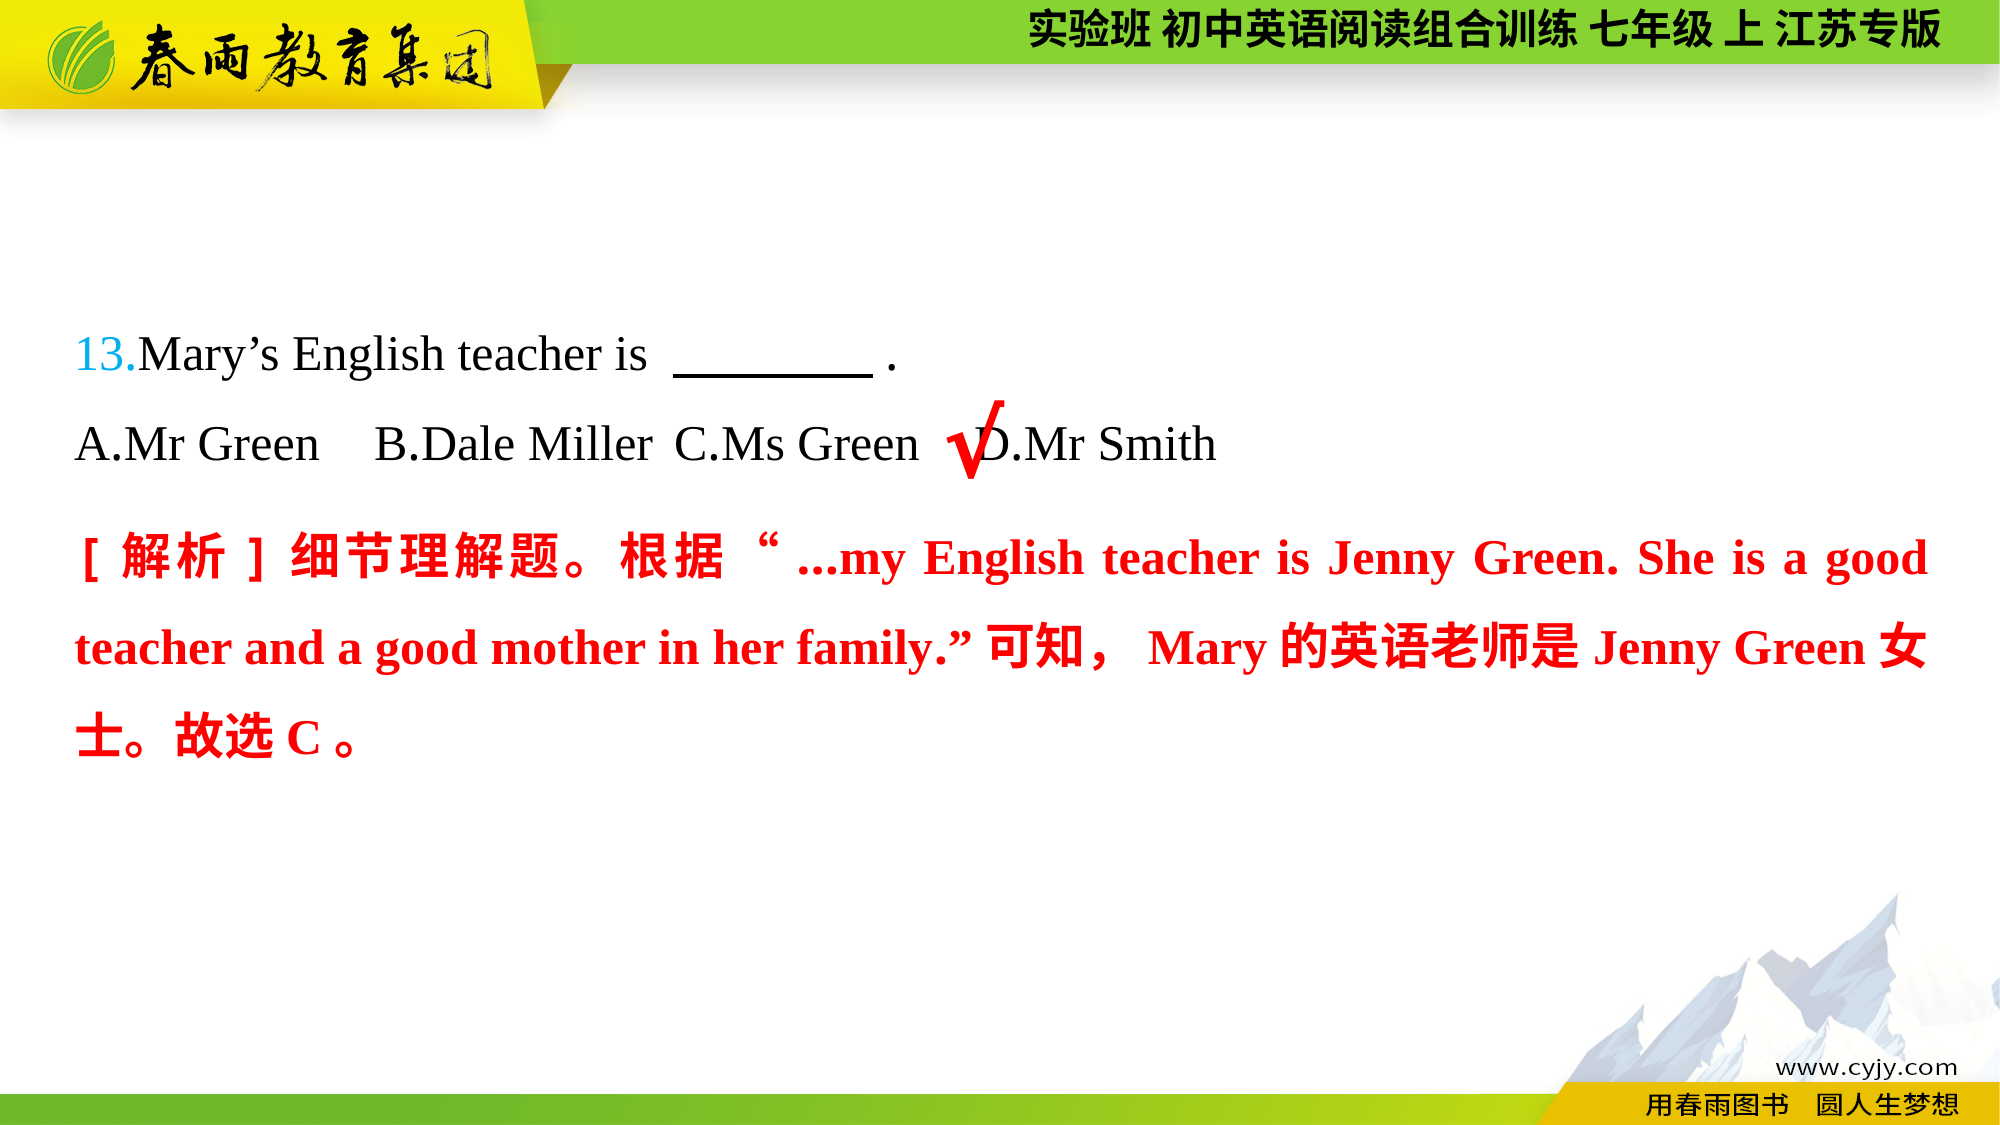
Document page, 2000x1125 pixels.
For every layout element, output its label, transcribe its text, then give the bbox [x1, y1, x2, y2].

list 13.Mary’s English teacher is . A.Mr Green B.Dale Miller C.Ms Green D.Mr Smith [59, 283, 1944, 480]
text_box [解析]细节理解题。根据“...my English teacher is Jenny Green. She is a good teacher and a good mother in her family.”可知，Mary的英语老师是Jenny Green女士。故选C。 [59, 486, 1944, 772]
picture [0, 0, 2000, 1125]
text_box √ [928, 378, 1027, 486]
